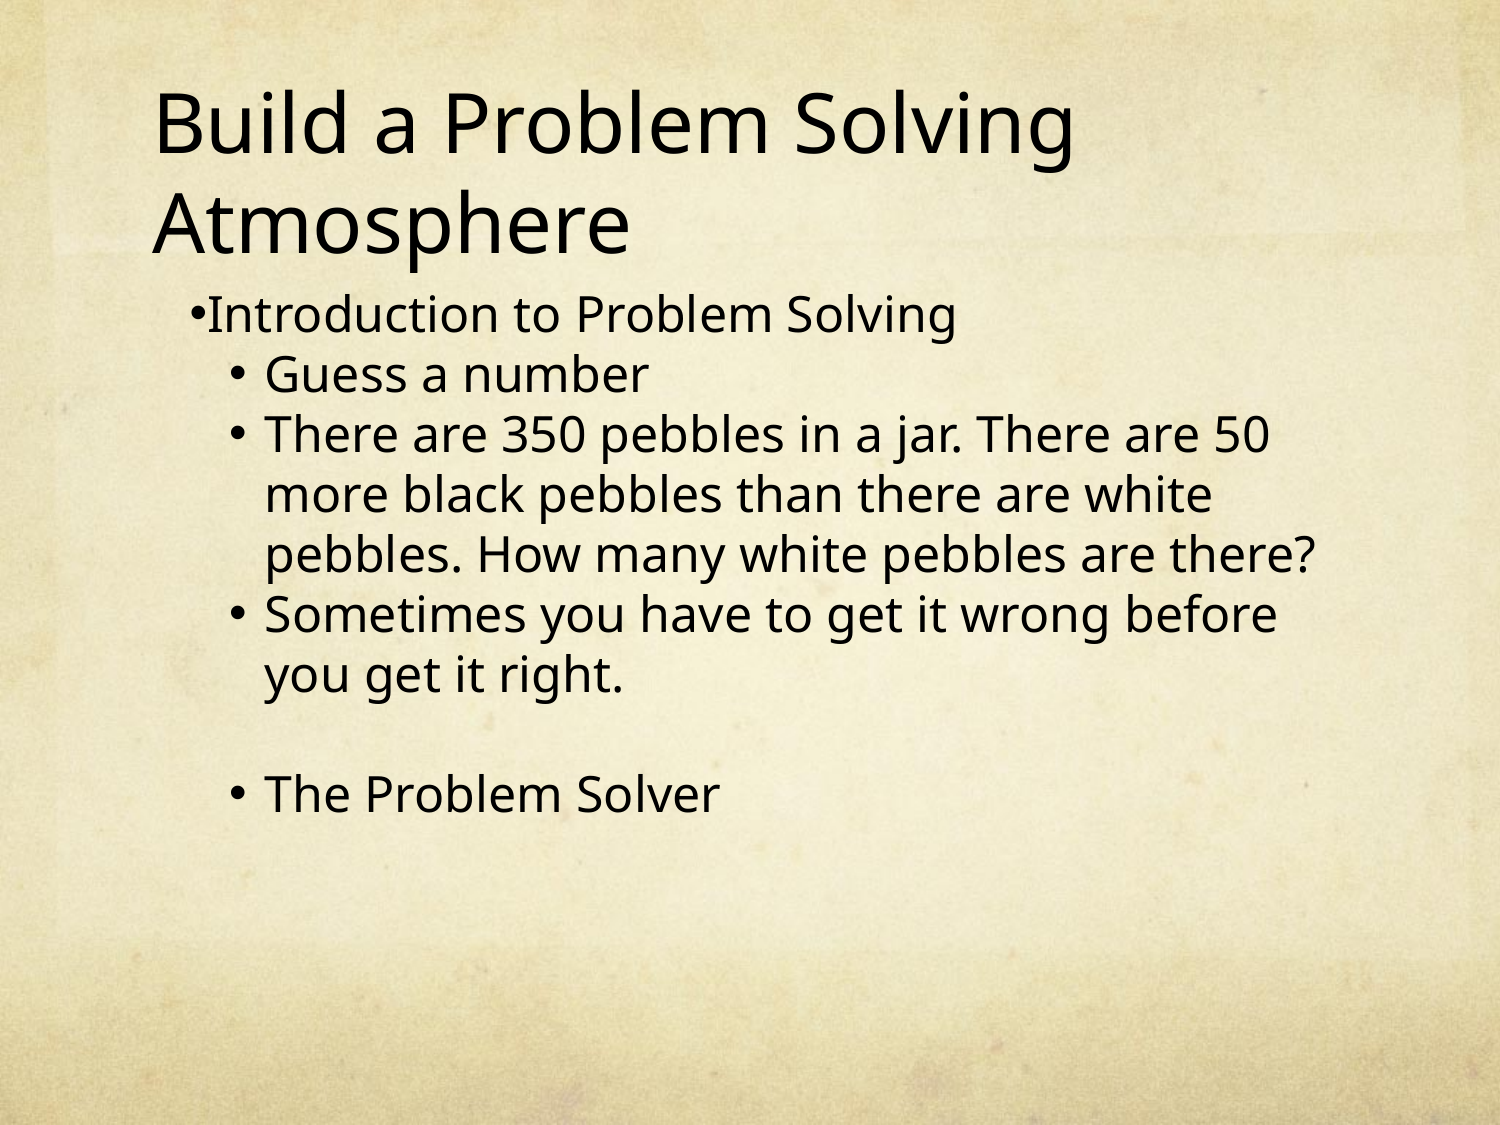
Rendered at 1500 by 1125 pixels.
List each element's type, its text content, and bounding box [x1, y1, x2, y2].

text_box Introduction to Problem Solving Guess a number There are 350 pebbles in a jar. There are 50 more black pebbles than there are white pebbles. How many white pebbles are there? Sometimes you have to get it wrong before you get it right. The Problem Solver [174, 378, 1363, 830]
picture [0, 0, 1500, 1125]
text_box Build a Problem Solving Atmosphere [137, 62, 1500, 378]
